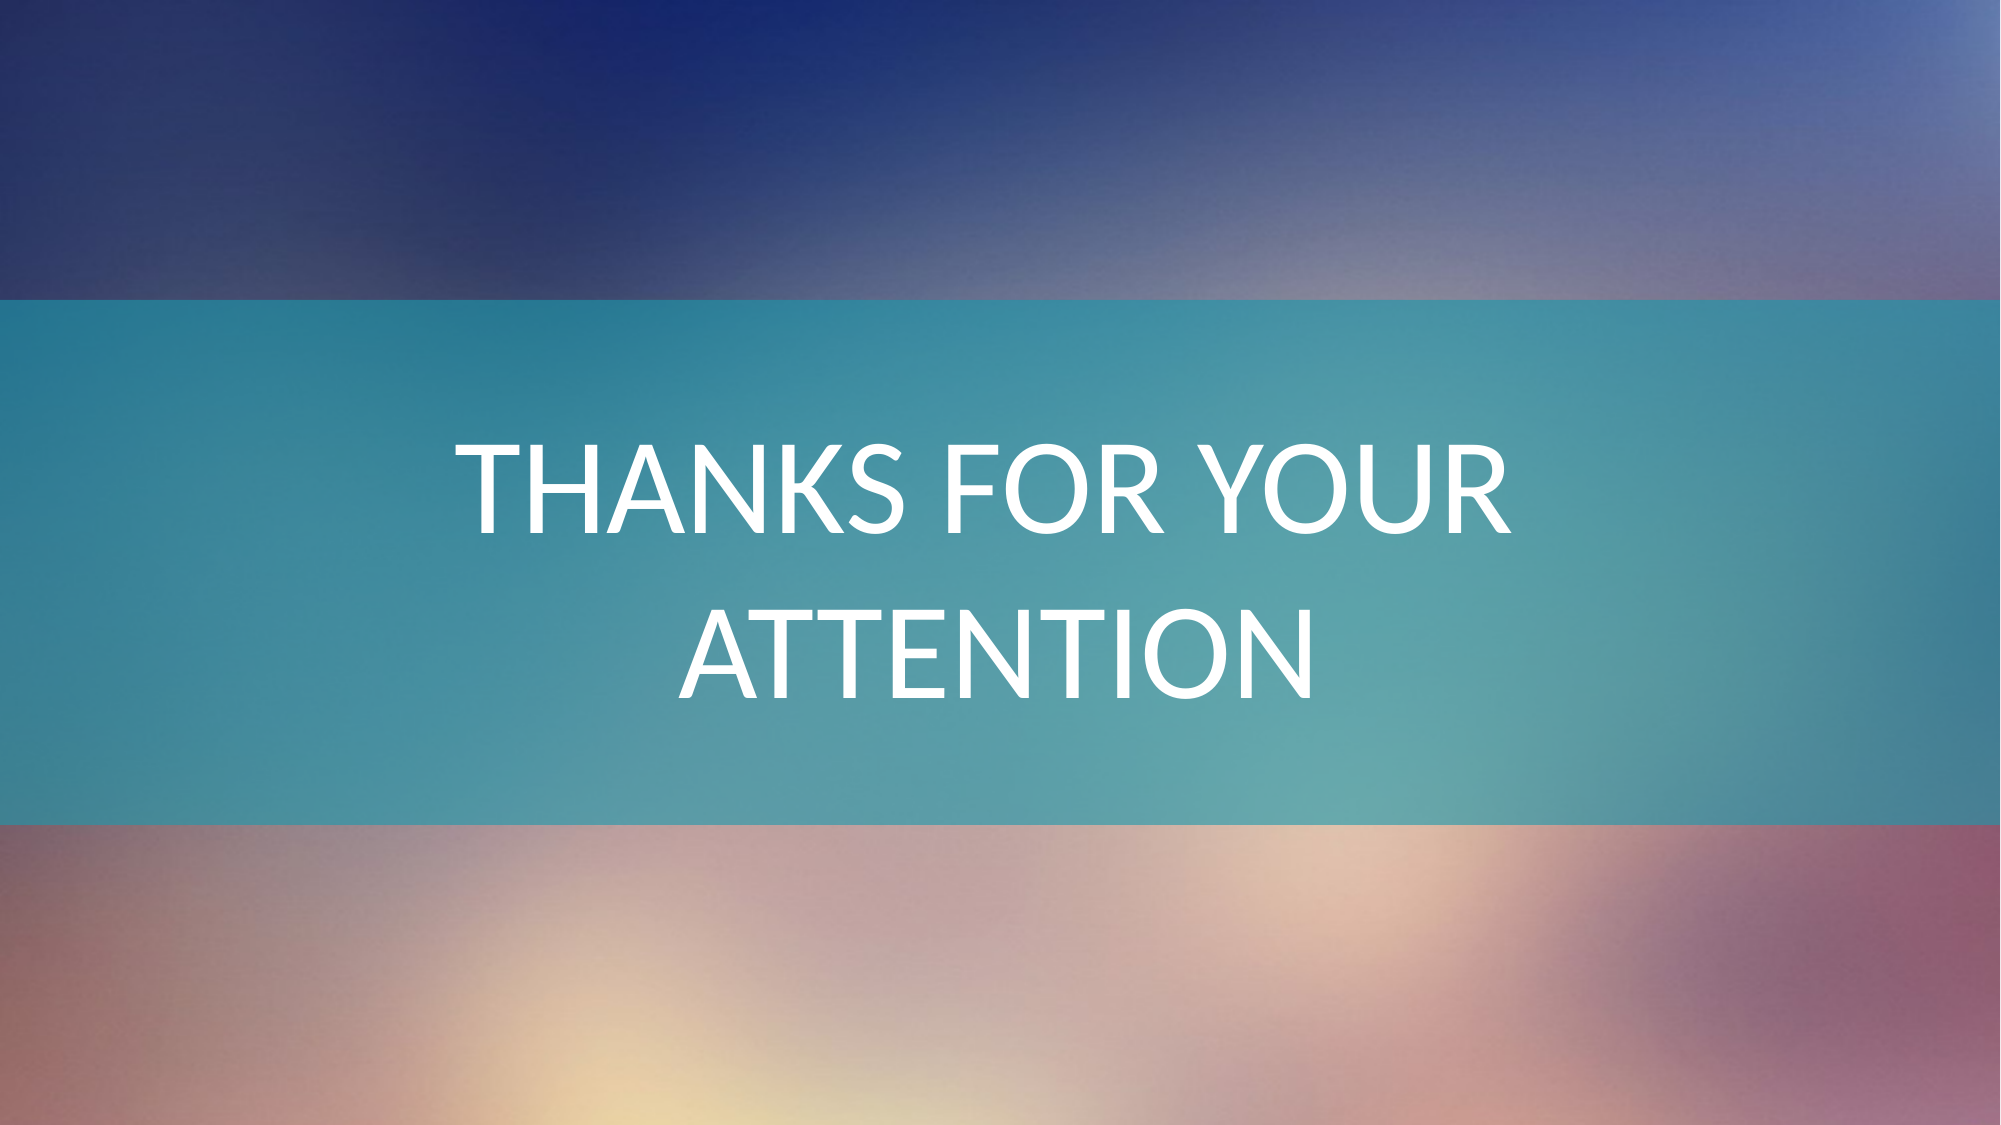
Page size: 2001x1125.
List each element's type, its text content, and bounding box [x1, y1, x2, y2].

picture [0, 0, 2001, 1125]
text_box THANKS FOR YOUR ATTENTION [278, 388, 1722, 733]
text_box [0, 299, 2000, 826]
